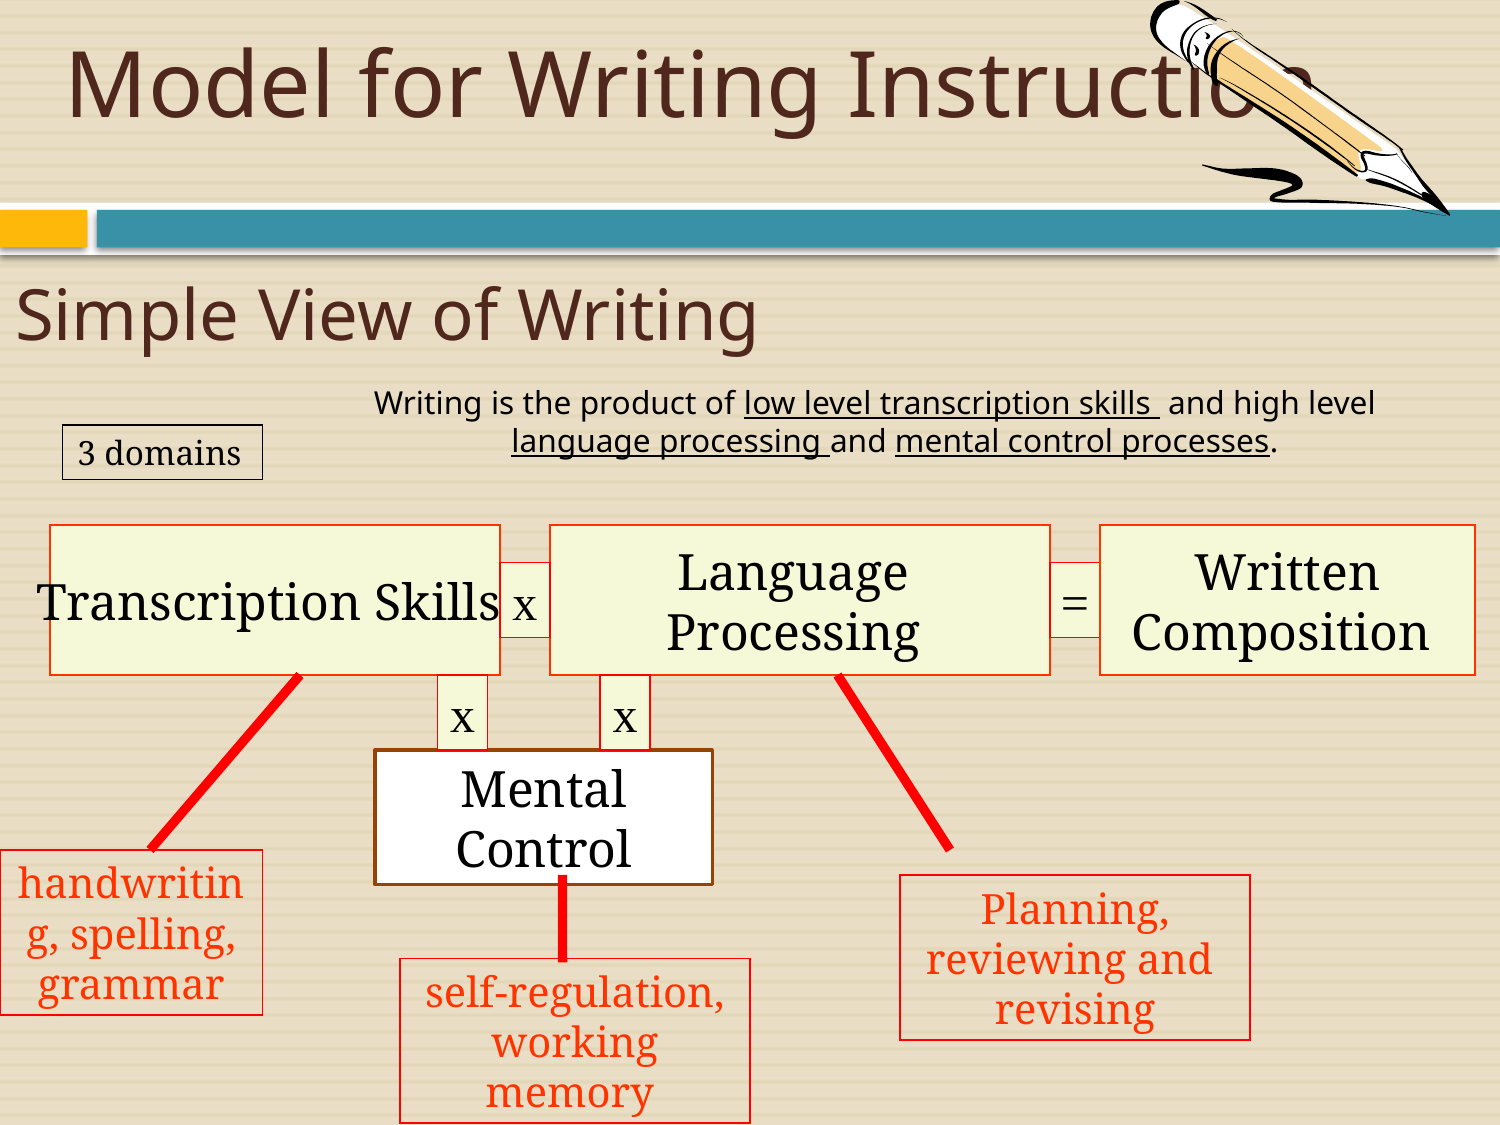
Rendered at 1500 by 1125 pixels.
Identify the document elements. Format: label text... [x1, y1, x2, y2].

text_box x [437, 674, 488, 750]
text_box Model for Writing Instruction [49, 0, 1147, 163]
text_box x [500, 562, 550, 638]
title Simple View of Writing [0, 262, 1297, 363]
text_box self-regulation, working memory [399, 958, 750, 1124]
text_box Transcription Skills [49, 524, 500, 675]
text_box Mental Control [373, 748, 714, 886]
text_box Written Composition [1099, 524, 1475, 675]
text_box x [600, 674, 650, 750]
text_box Planning, reviewing and revising [900, 875, 1250, 1040]
text_box Language Processing [549, 524, 1050, 675]
picture [1149, 0, 1451, 217]
text_box 3 domains [62, 424, 263, 480]
list Writing is the product of low level transcription skills and high level language processing and mental control processes. [287, 374, 1463, 501]
text_box = [1050, 562, 1099, 638]
text_box handwriting, spelling, grammar [0, 849, 263, 1015]
